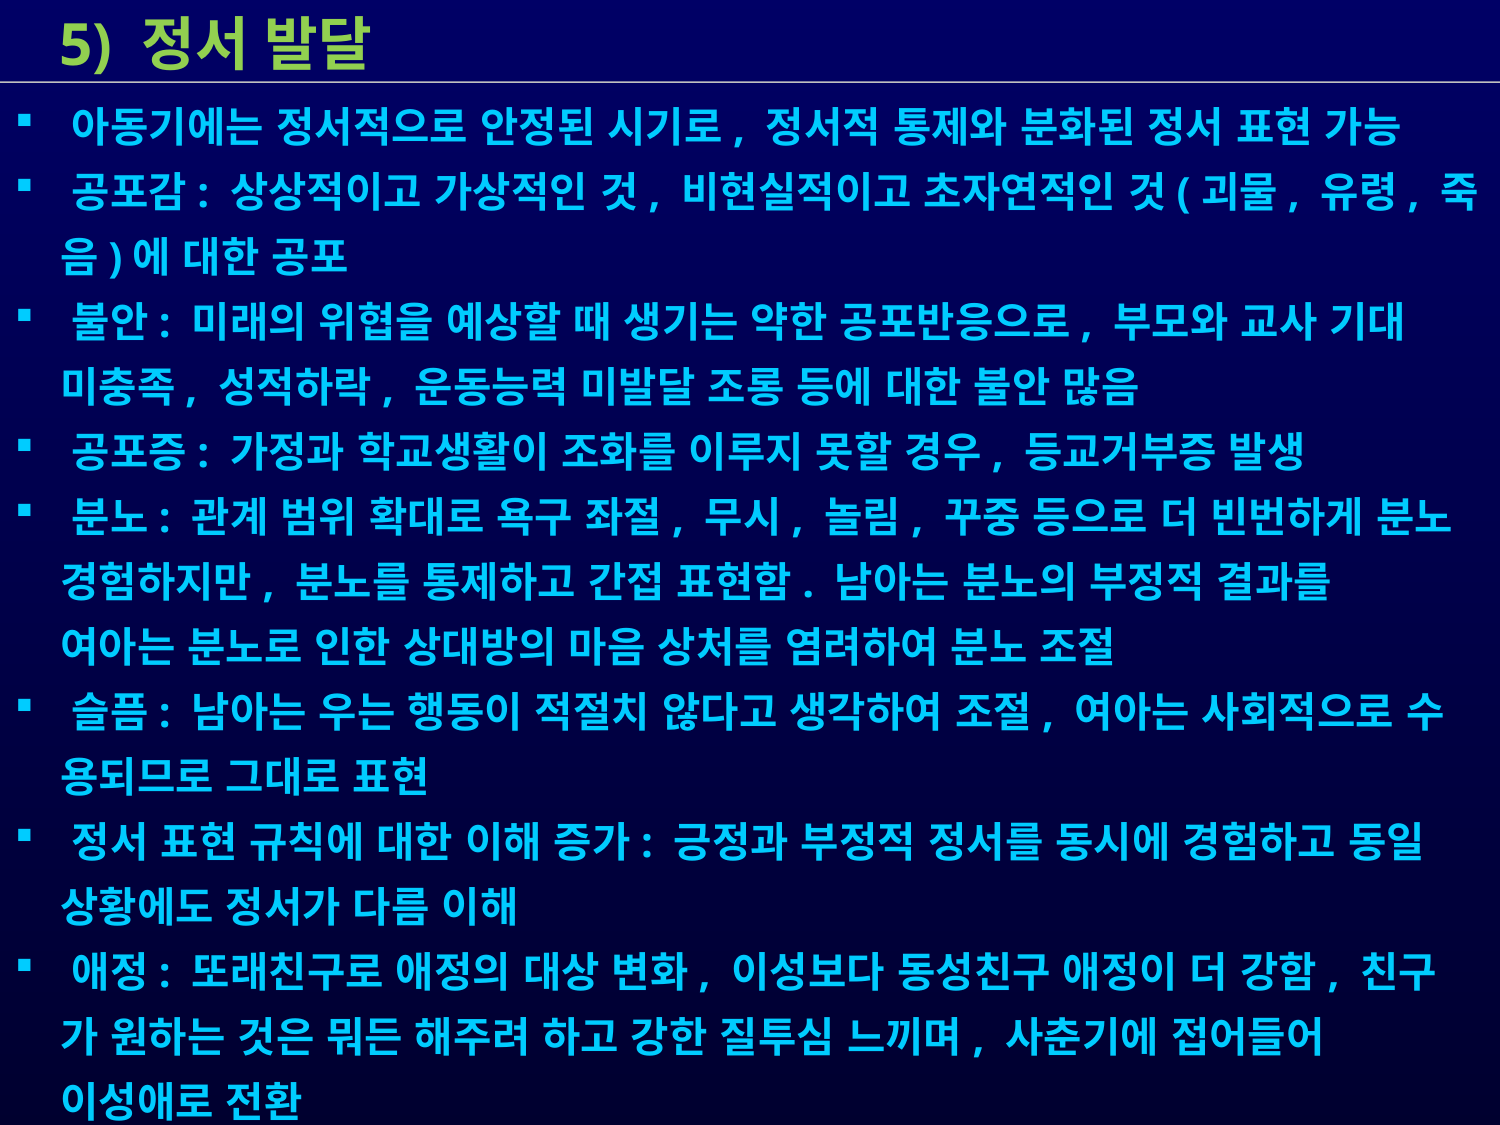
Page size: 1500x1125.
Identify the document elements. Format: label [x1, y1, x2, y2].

text_box [0, 0, 1500, 1125]
